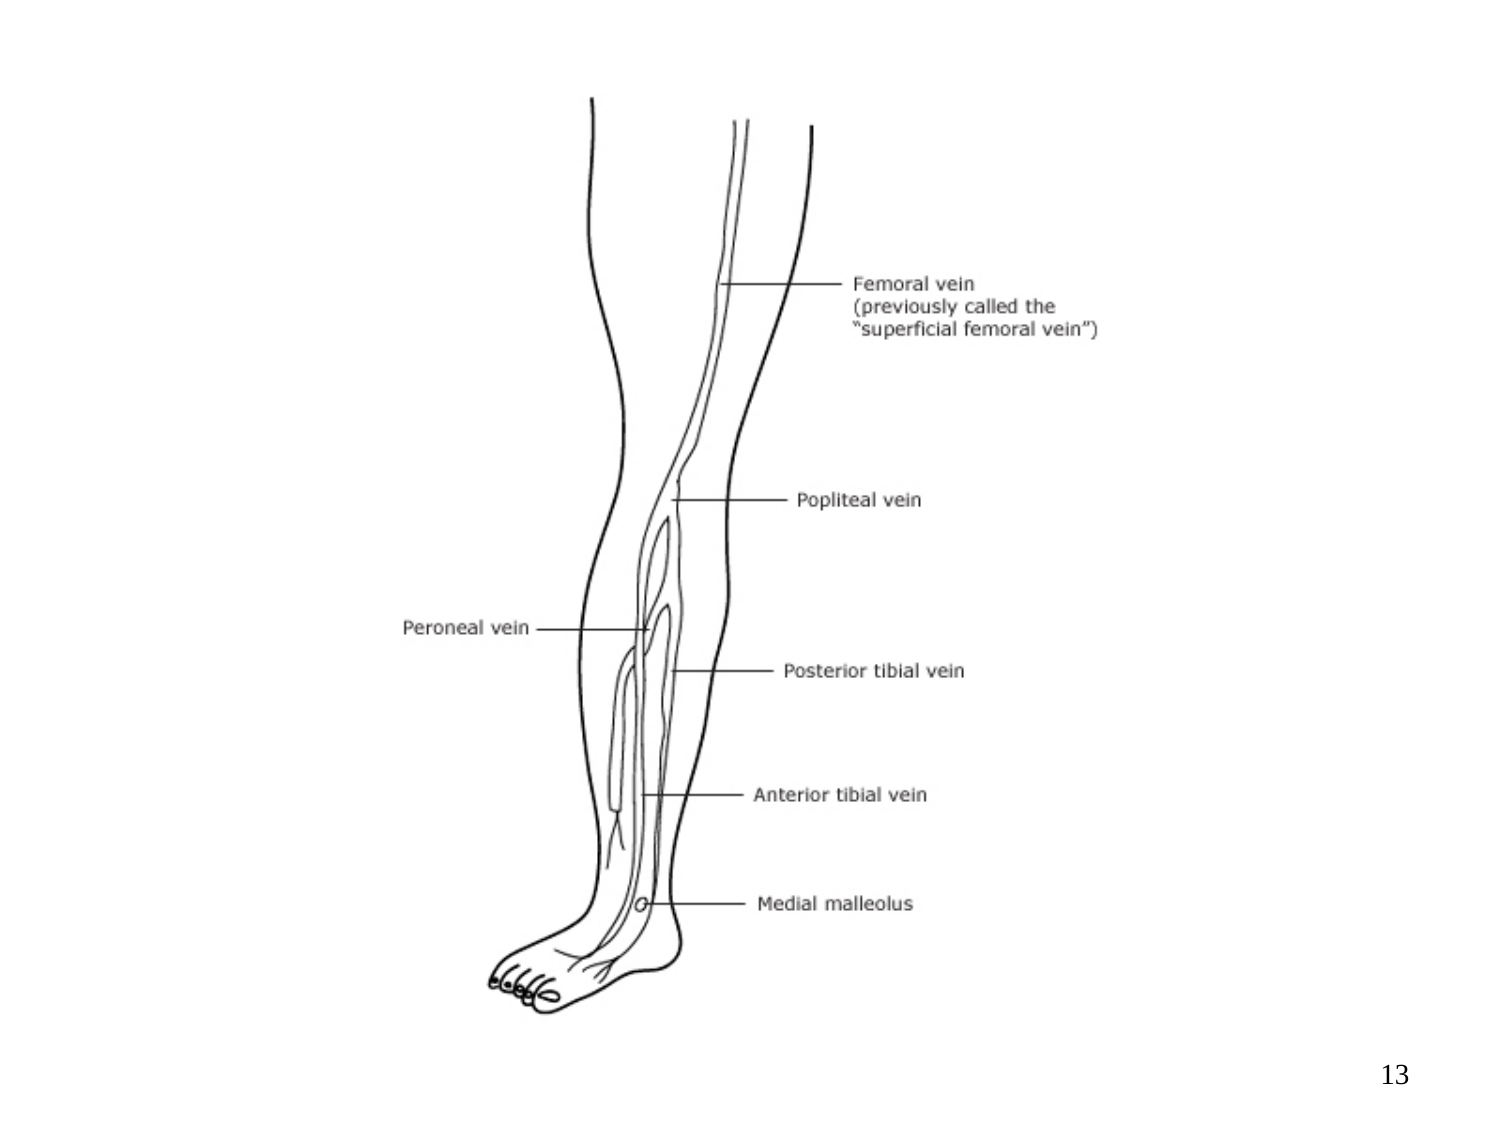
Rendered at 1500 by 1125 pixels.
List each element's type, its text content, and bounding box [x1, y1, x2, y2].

picture [384, 77, 1116, 1048]
slide_number 13 [1074, 1042, 1425, 1103]
